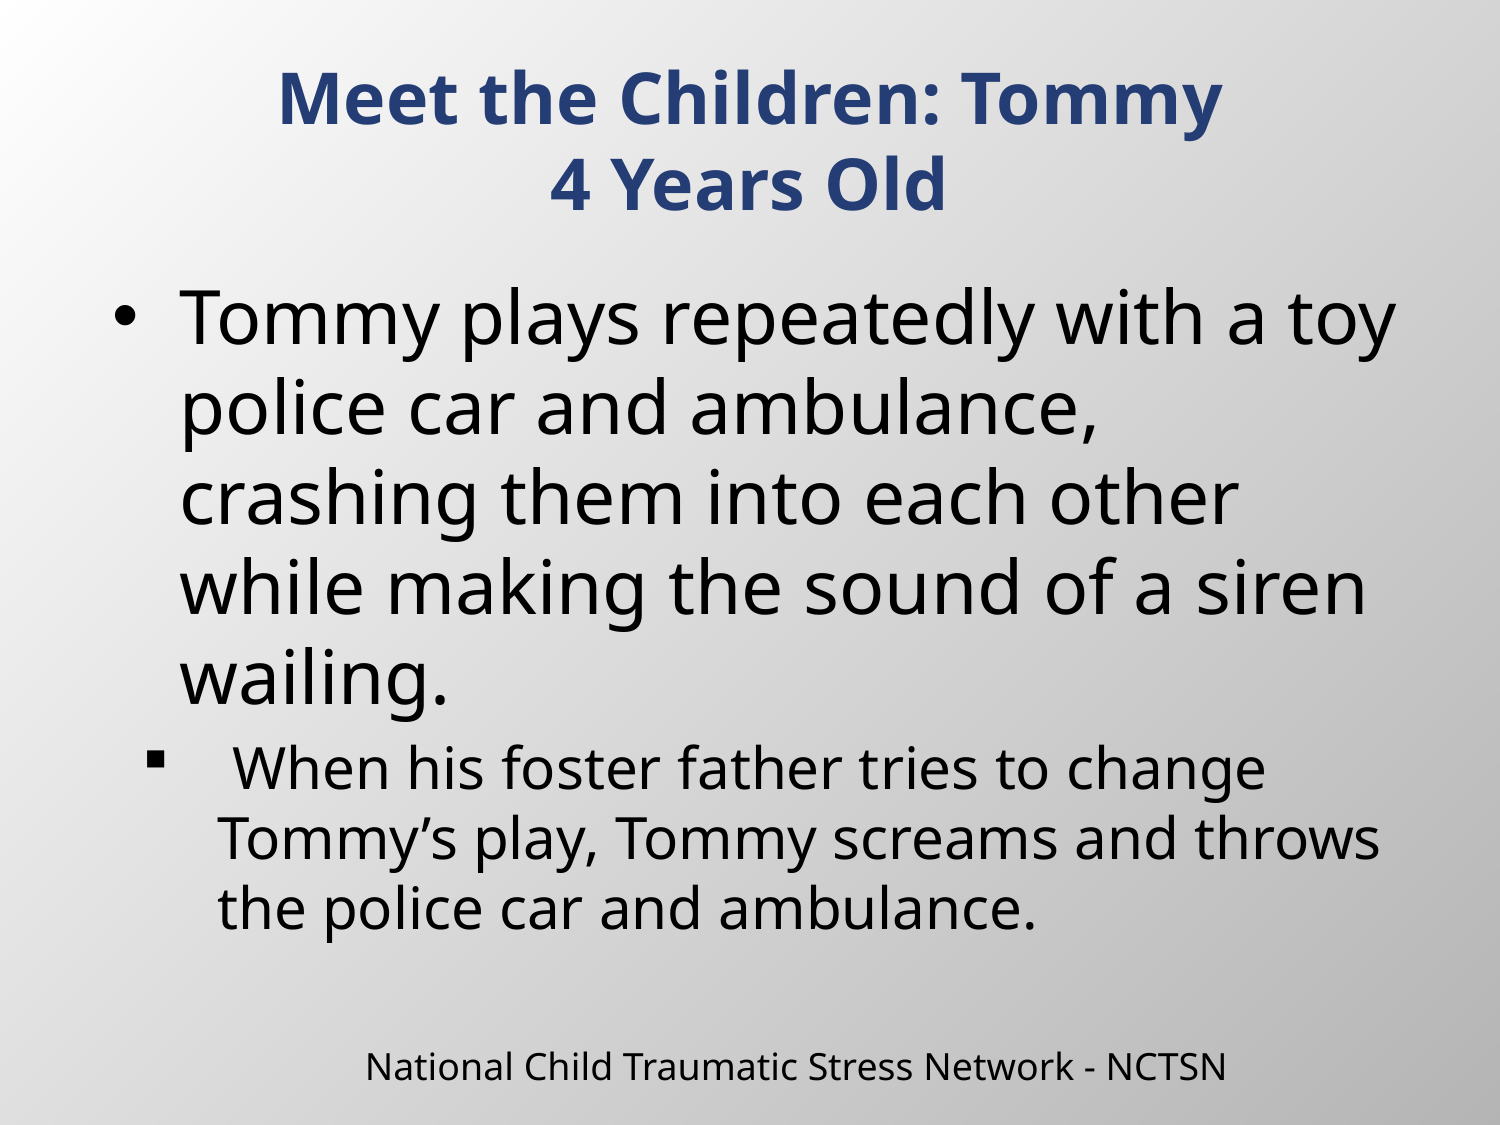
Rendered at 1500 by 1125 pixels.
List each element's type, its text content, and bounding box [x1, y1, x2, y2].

list Tommy plays repeatedly with a toy police car and ambulance, crashing them into each other while making the sound of a siren wailing. When his foster father tries to change Tommy’s play, Tommy screams and throws the police car and ambulance. [75, 262, 1425, 1035]
title Meet the Children: Tommy 4 Years Old [75, 45, 1425, 233]
text_box National Child Traumatic Stress Network - NCTSN [349, 1035, 1457, 1096]
